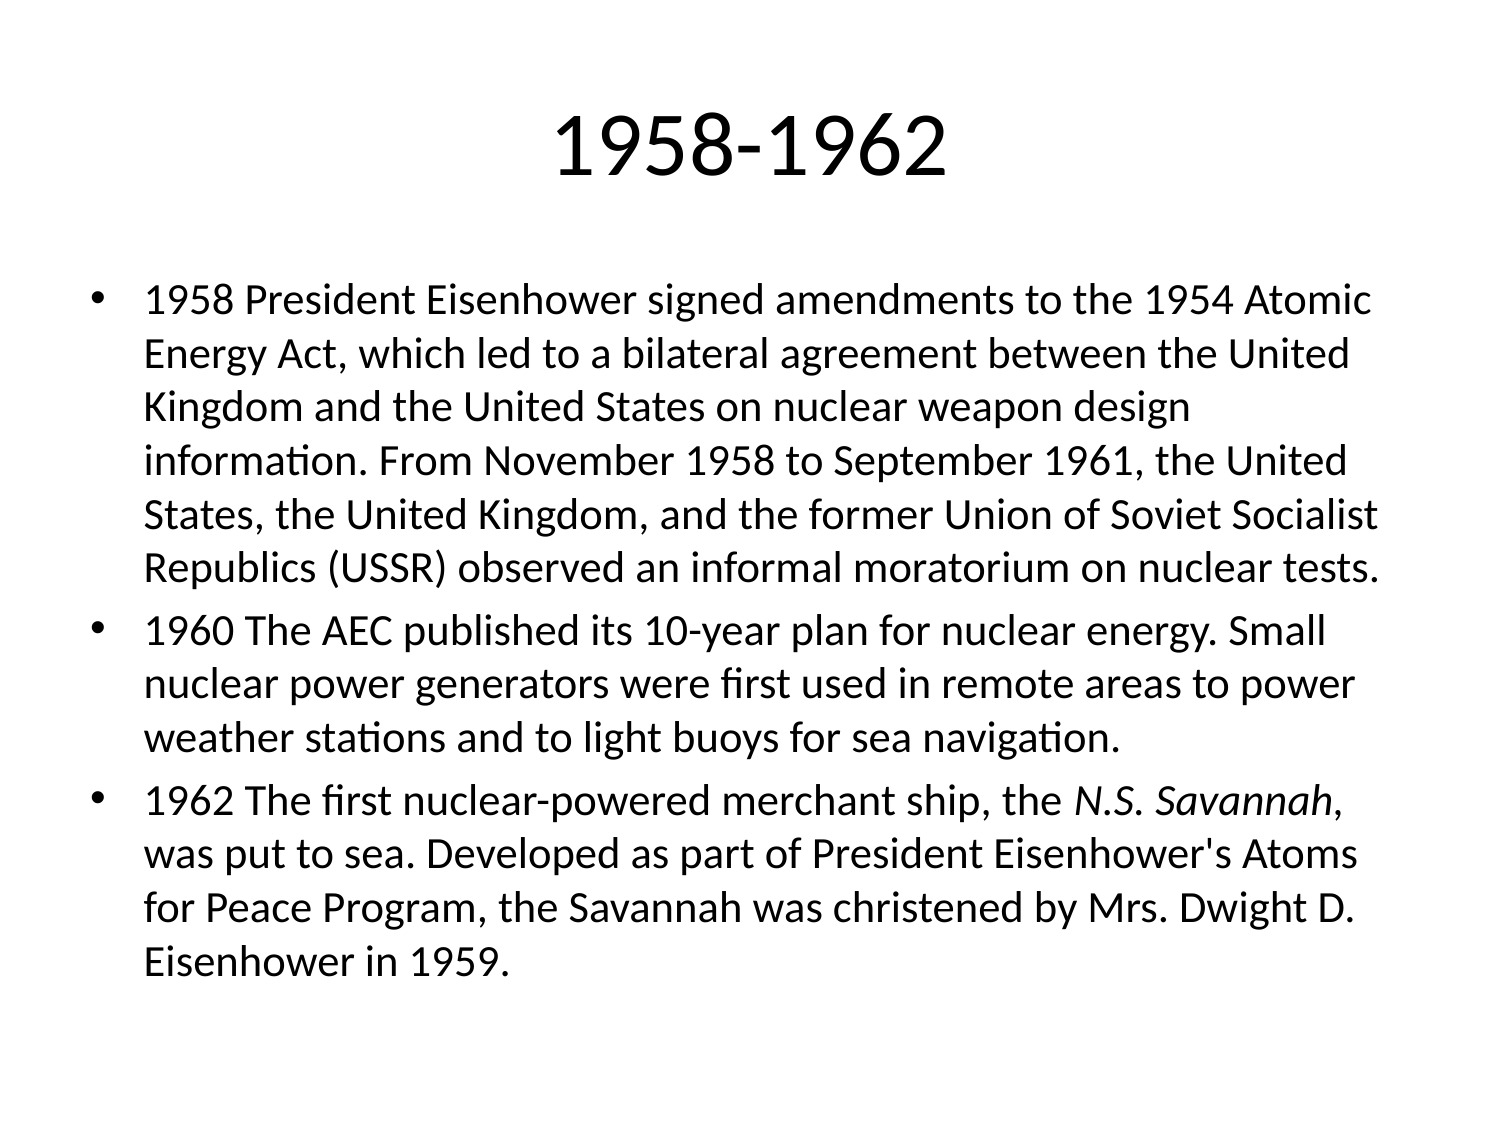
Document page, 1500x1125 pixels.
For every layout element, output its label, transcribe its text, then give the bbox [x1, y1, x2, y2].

title 1958-1962 [75, 45, 1425, 233]
list 1958 President Eisenhower signed amendments to the 1954 Atomic Energy Act, which led to a bilateral agreement between the United Kingdom and the United States on nuclear weapon design information. From November 1958 to September 1961, the United States, the United Kingdom, and the former Union of Soviet Socialist Republics (USSR) observed an informal moratorium on nuclear tests. 1960 The AEC published its 10-year plan for nuclear energy. Small nuclear power generators were first used in remote areas to power weather stations and to light buoys for sea navigation. 1962 The first nuclear-powered merchant ship, the N.S. Savannah, was put to sea. Developed as part of President Eisenhower's Atoms for Peace Program, the Savannah was christened by Mrs. Dwight D. Eisenhower in 1959. [75, 262, 1425, 1005]
